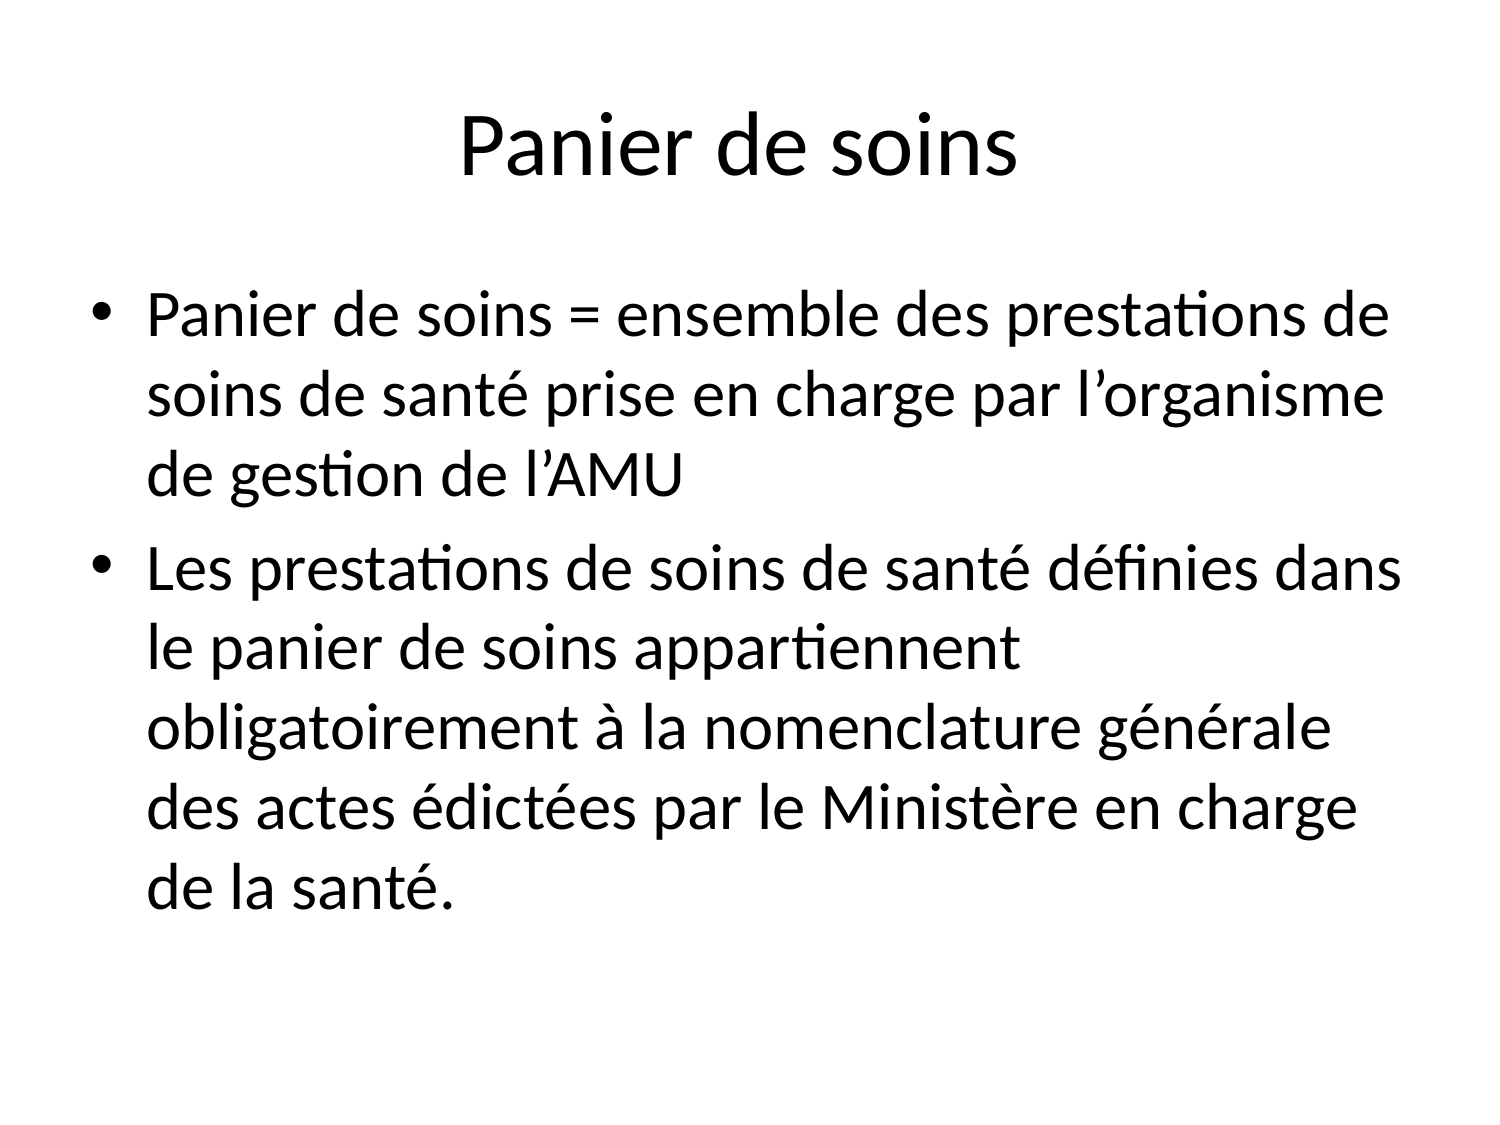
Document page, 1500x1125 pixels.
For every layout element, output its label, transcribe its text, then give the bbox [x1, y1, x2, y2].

list Panier de soins = ensemble des prestations de soins de santé prise en charge par l’organisme de gestion de l’AMU Les prestations de soins de santé définies dans le panier de soins appartiennent obligatoirement à la nomenclature générale des actes édictées par le Ministère en charge de la santé. [75, 262, 1425, 1005]
title Panier de soins [75, 45, 1425, 233]
